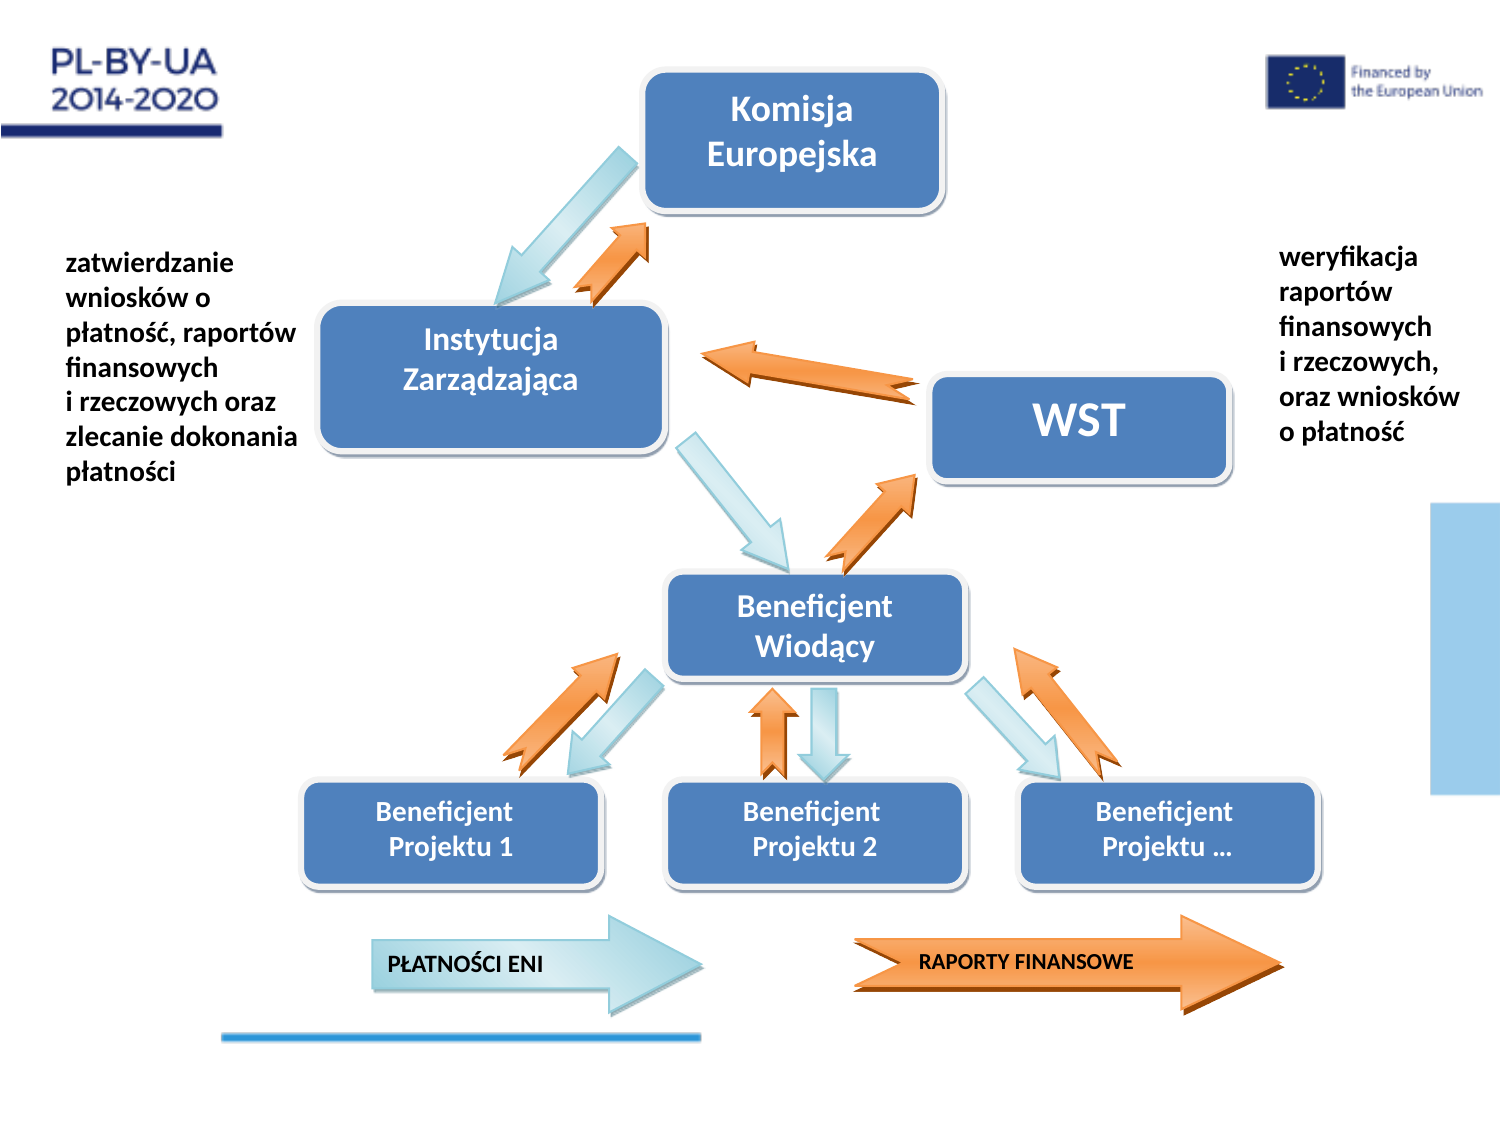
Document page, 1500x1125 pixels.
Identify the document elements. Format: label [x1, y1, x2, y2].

text_box [300, 69, 1319, 1013]
picture [0, 0, 1500, 1125]
